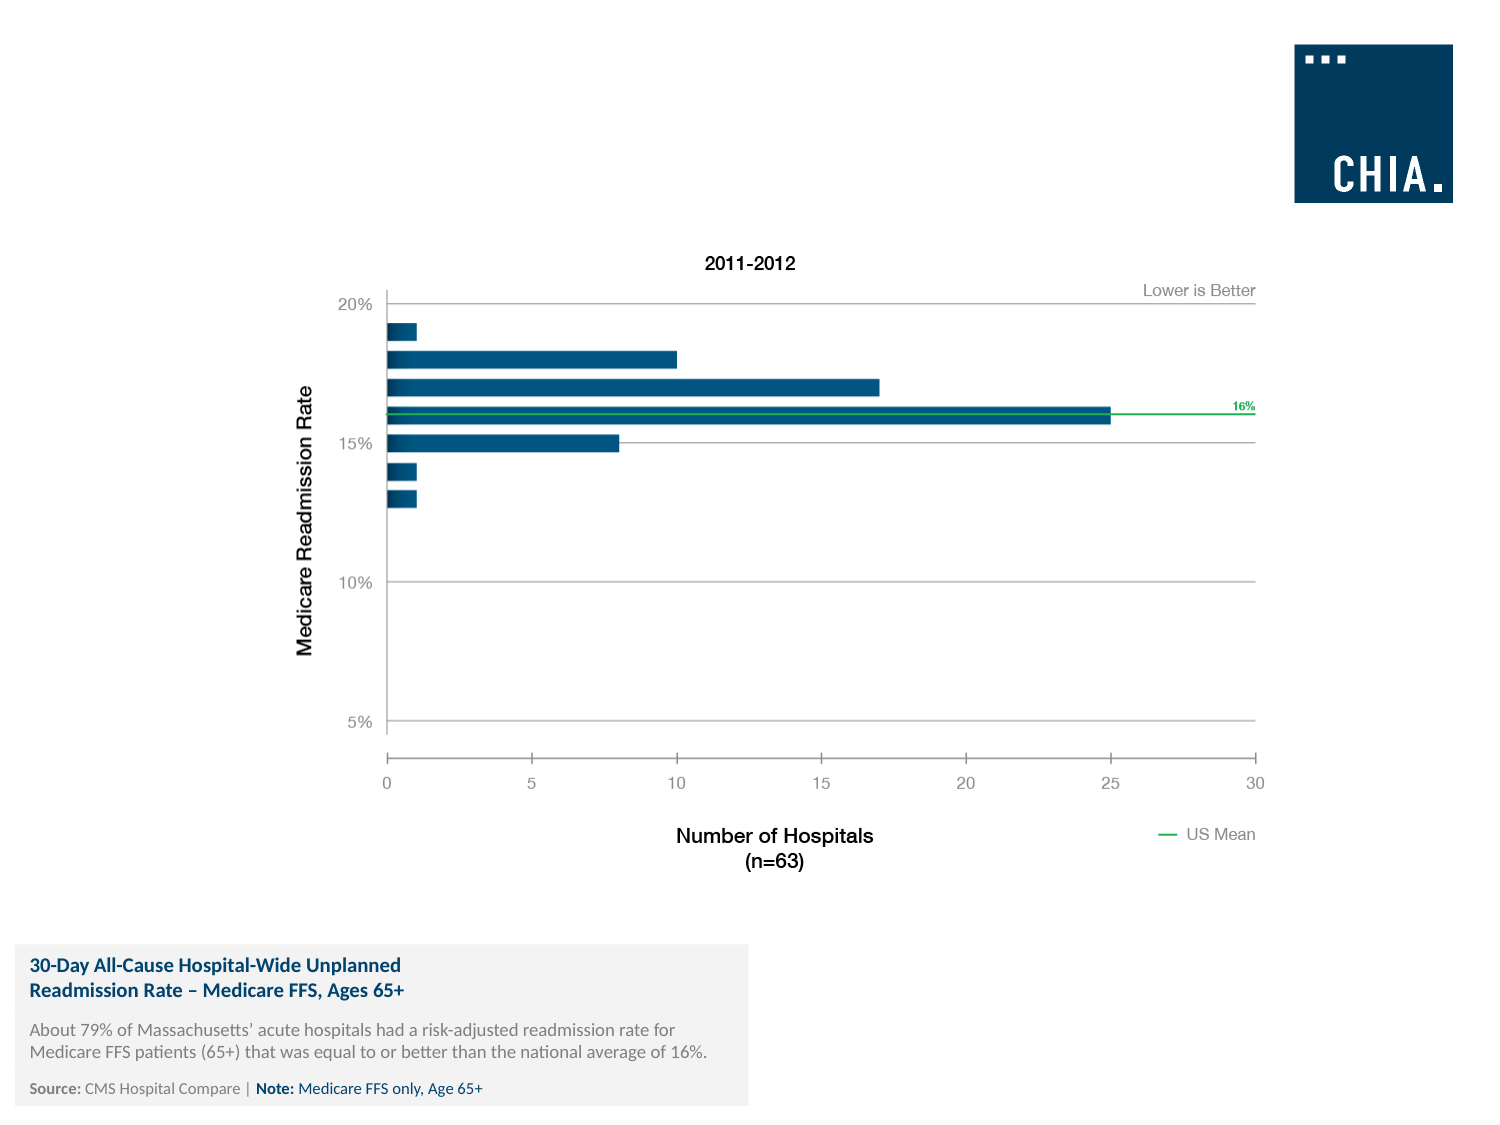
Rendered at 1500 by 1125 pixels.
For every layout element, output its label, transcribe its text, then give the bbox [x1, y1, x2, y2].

list 30-Day All-Cause Hospital-Wide Unplanned Readmission Rate – Medicare FFS, Ages 65+ [14, 944, 749, 1010]
list About 79% of Massachusetts’ acute hospitals had a risk-adjusted readmission rate for Medicare FFS patients (65+) that was equal to or better than the national average of 16%. [14, 1010, 749, 1070]
picture [224, 245, 1276, 876]
list Source: CMS Hospital Compare | Note: Medicare FFS only, Age 65+ [14, 1070, 749, 1106]
picture [1260, 17, 1486, 243]
